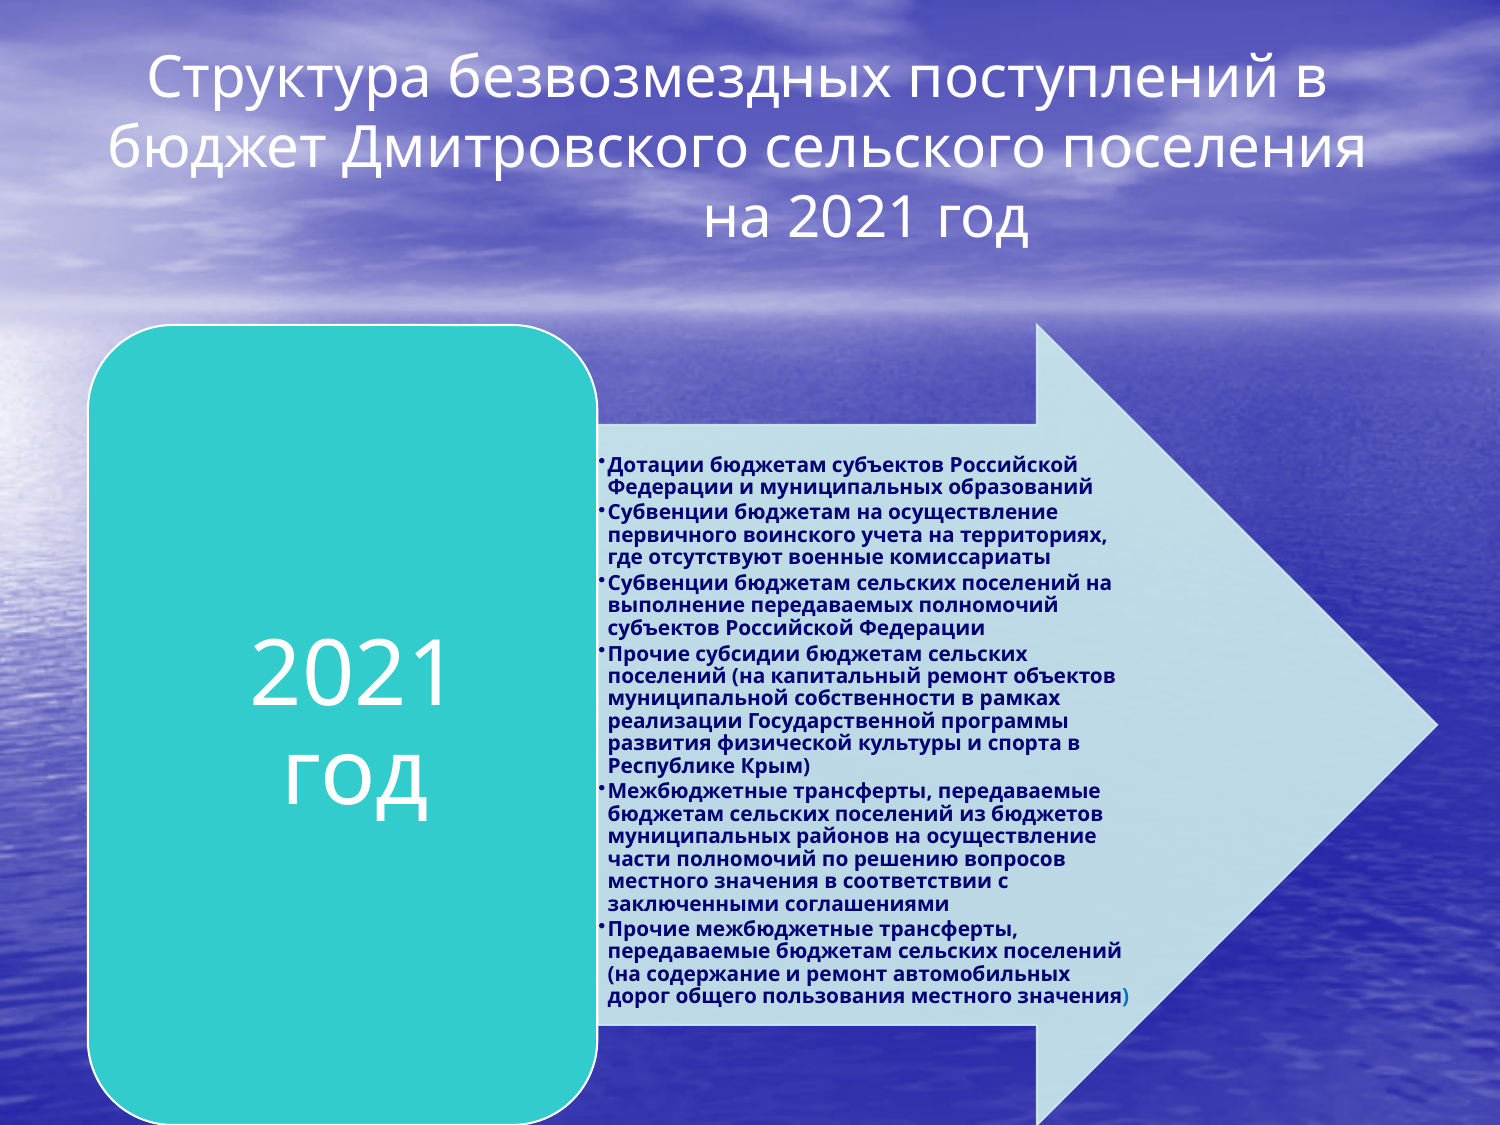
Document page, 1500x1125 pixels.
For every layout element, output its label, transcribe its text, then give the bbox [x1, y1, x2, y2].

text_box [87, 324, 1438, 1125]
title Структура безвозмездных поступлений в бюджет Дмитровского сельского поселения на 2021 год [62, 37, 1413, 250]
